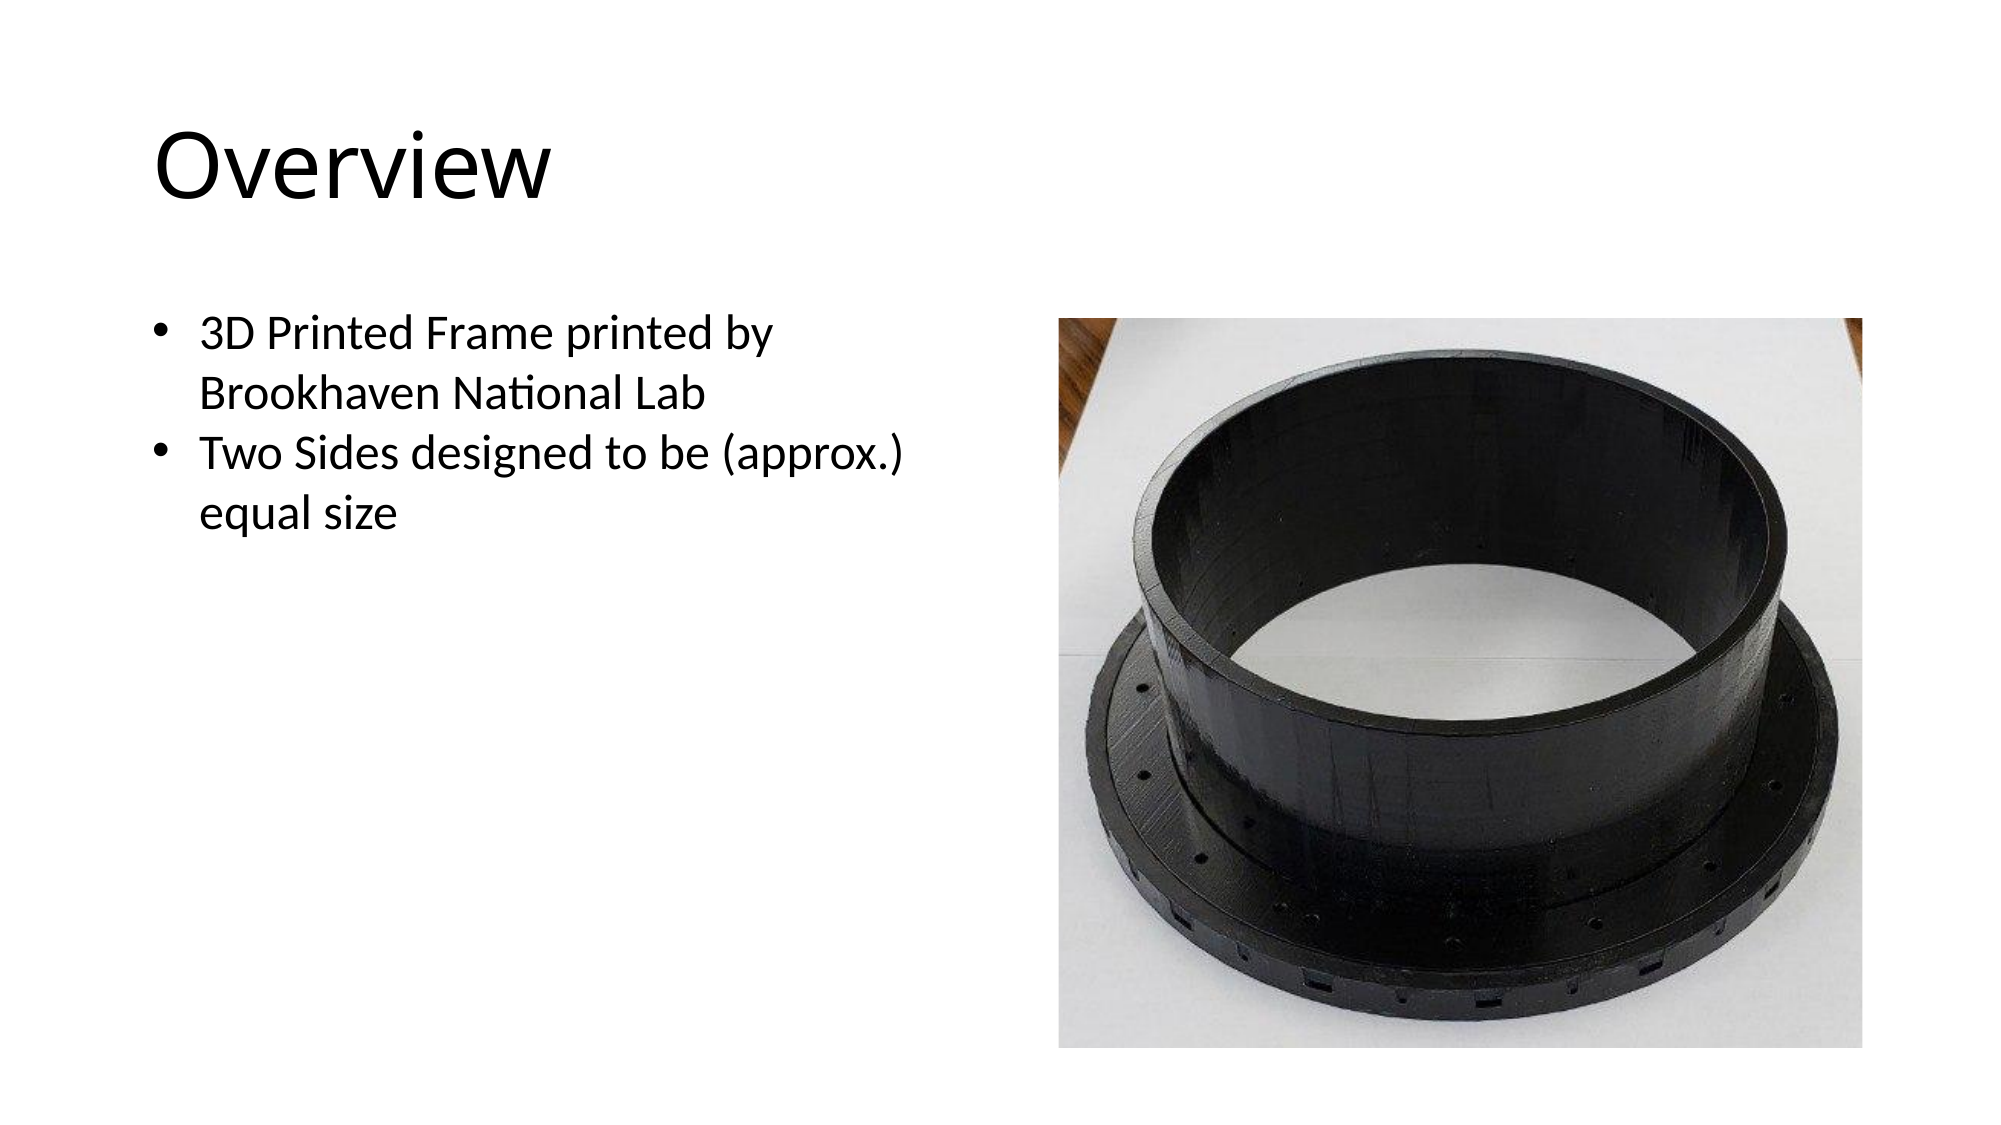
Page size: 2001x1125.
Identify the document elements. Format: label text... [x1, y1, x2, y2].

text_box 3D Printed Frame printed by Brookhaven National Lab Two Sides designed to be (approx.) equal size [137, 291, 955, 547]
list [1058, 318, 1863, 1048]
title Overview [137, 59, 1863, 278]
